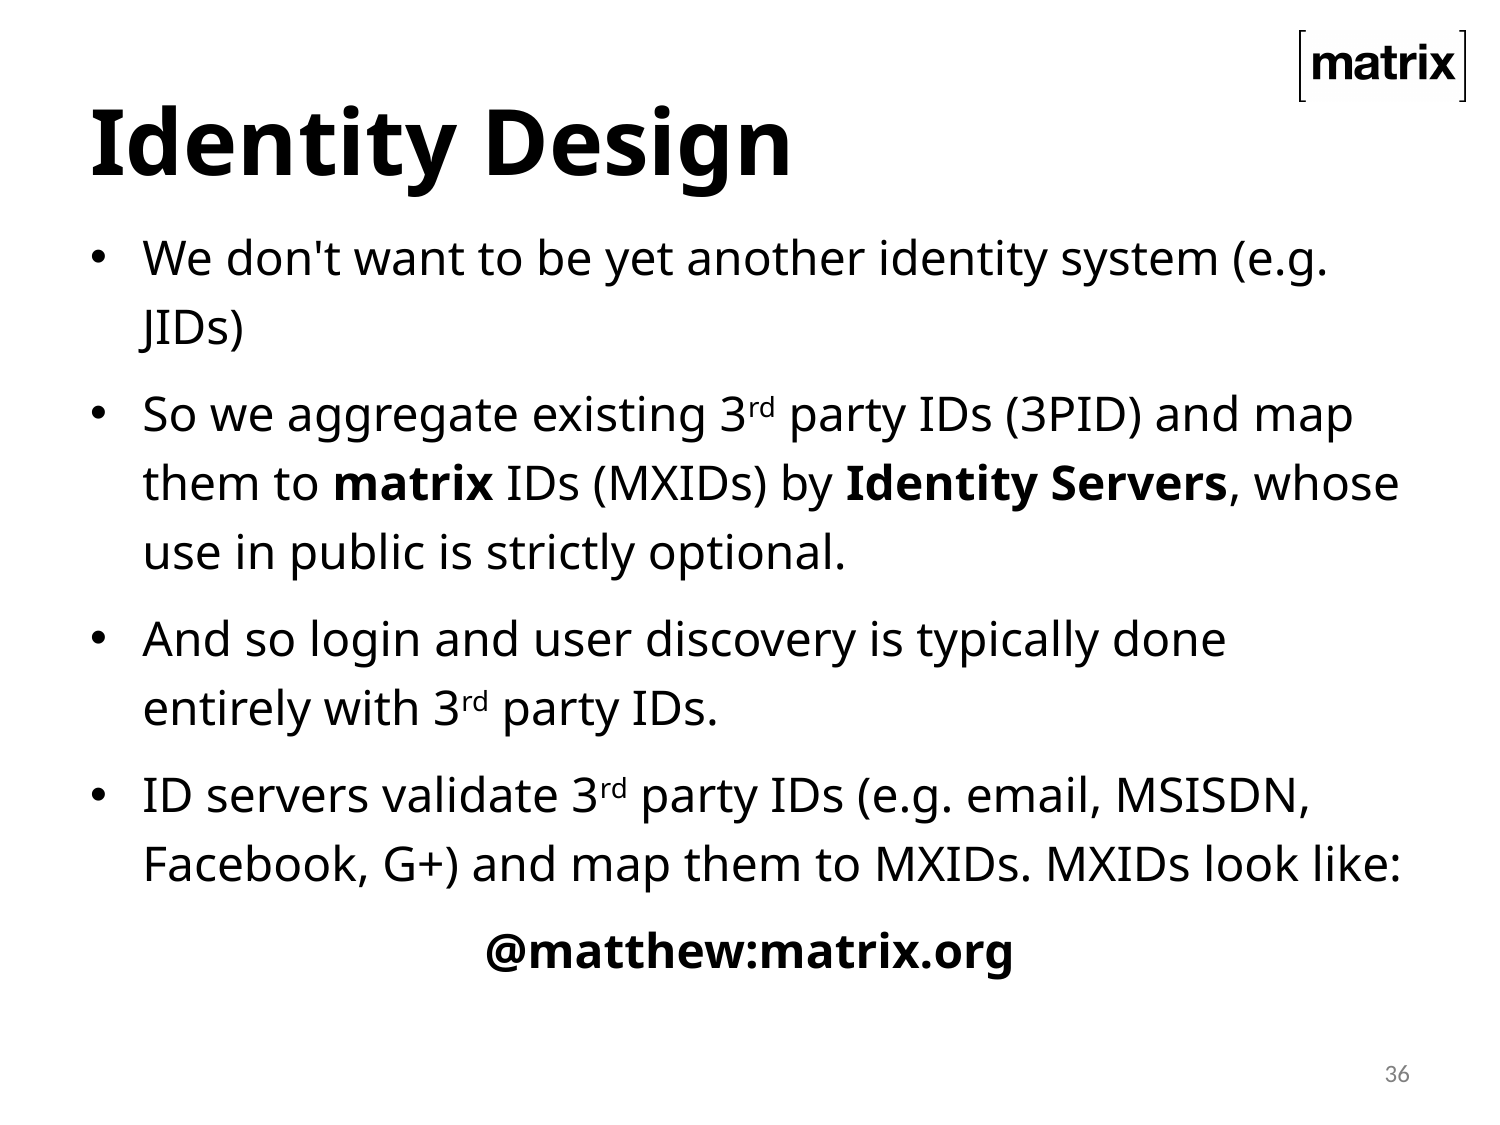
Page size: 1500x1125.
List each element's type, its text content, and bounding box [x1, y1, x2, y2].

title Identity Design [75, 45, 1425, 208]
list We don't want to be yet another identity system (e.g. JIDs) So we aggregate existing 3rd party IDs (3PID) and map them to matrix IDs (MXIDs) by Identity Servers, whose use in public is strictly optional. And so login and user discovery is typically done entirely with 3rd party IDs. ID servers validate 3rd party IDs (e.g. email, MSISDN, Facebook, G+) and map them to MXIDs. MXIDs look like: @matthew:matrix.org [75, 208, 1425, 1059]
slide_number 36 [1074, 1042, 1425, 1103]
picture [1299, 30, 1466, 102]
